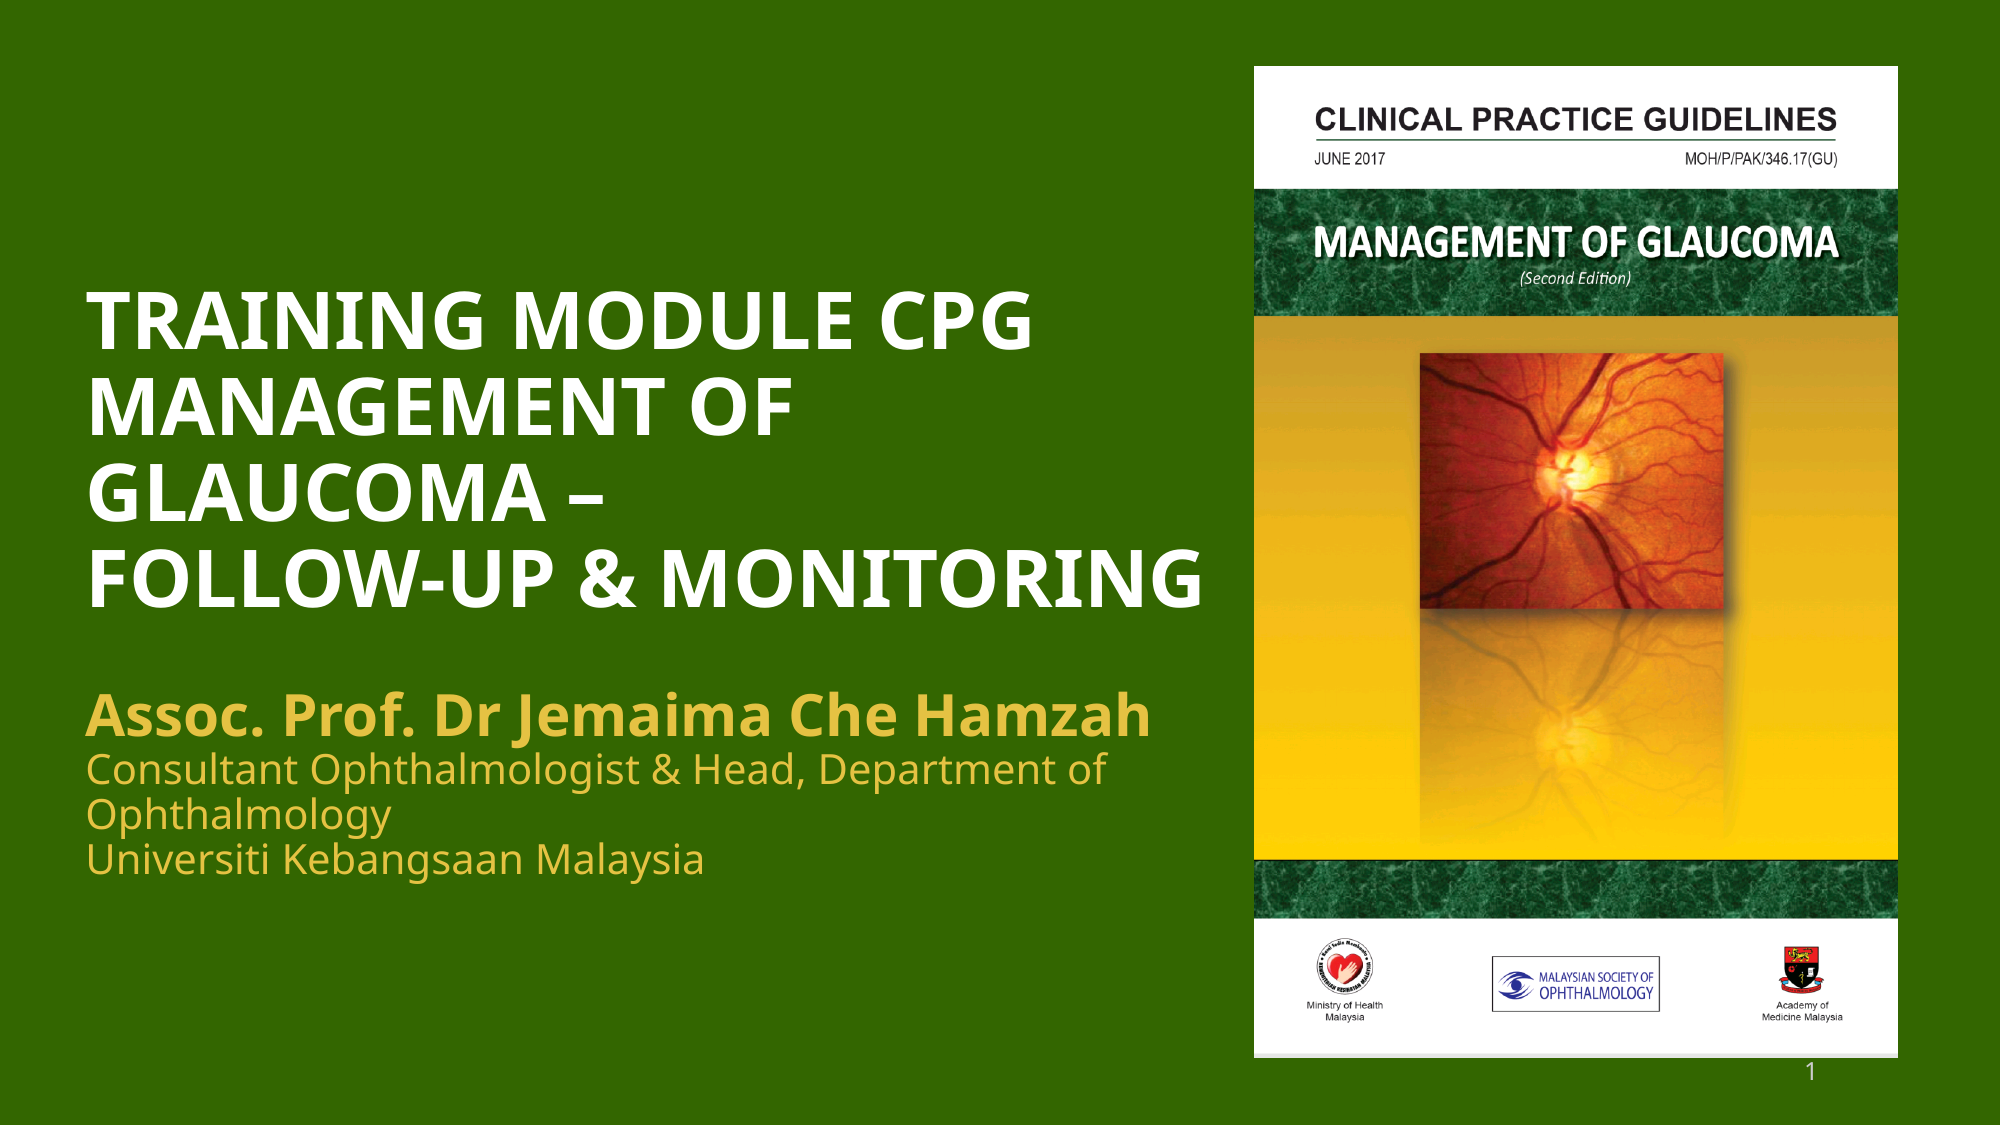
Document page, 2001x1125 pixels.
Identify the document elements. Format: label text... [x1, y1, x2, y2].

slide_number 1 [1518, 1042, 1819, 1103]
title Training module CPG management of Glaucoma – FOLLOW-Up & Monitoring [85, 270, 1255, 635]
subtitle Assoc. Prof. Dr Jemaima Che Hamzah Consultant Ophthalmologist & Head, Department of Ophthalmology Universiti Kebangsaan Malaysia [85, 678, 1255, 891]
picture [1254, 66, 1898, 1058]
